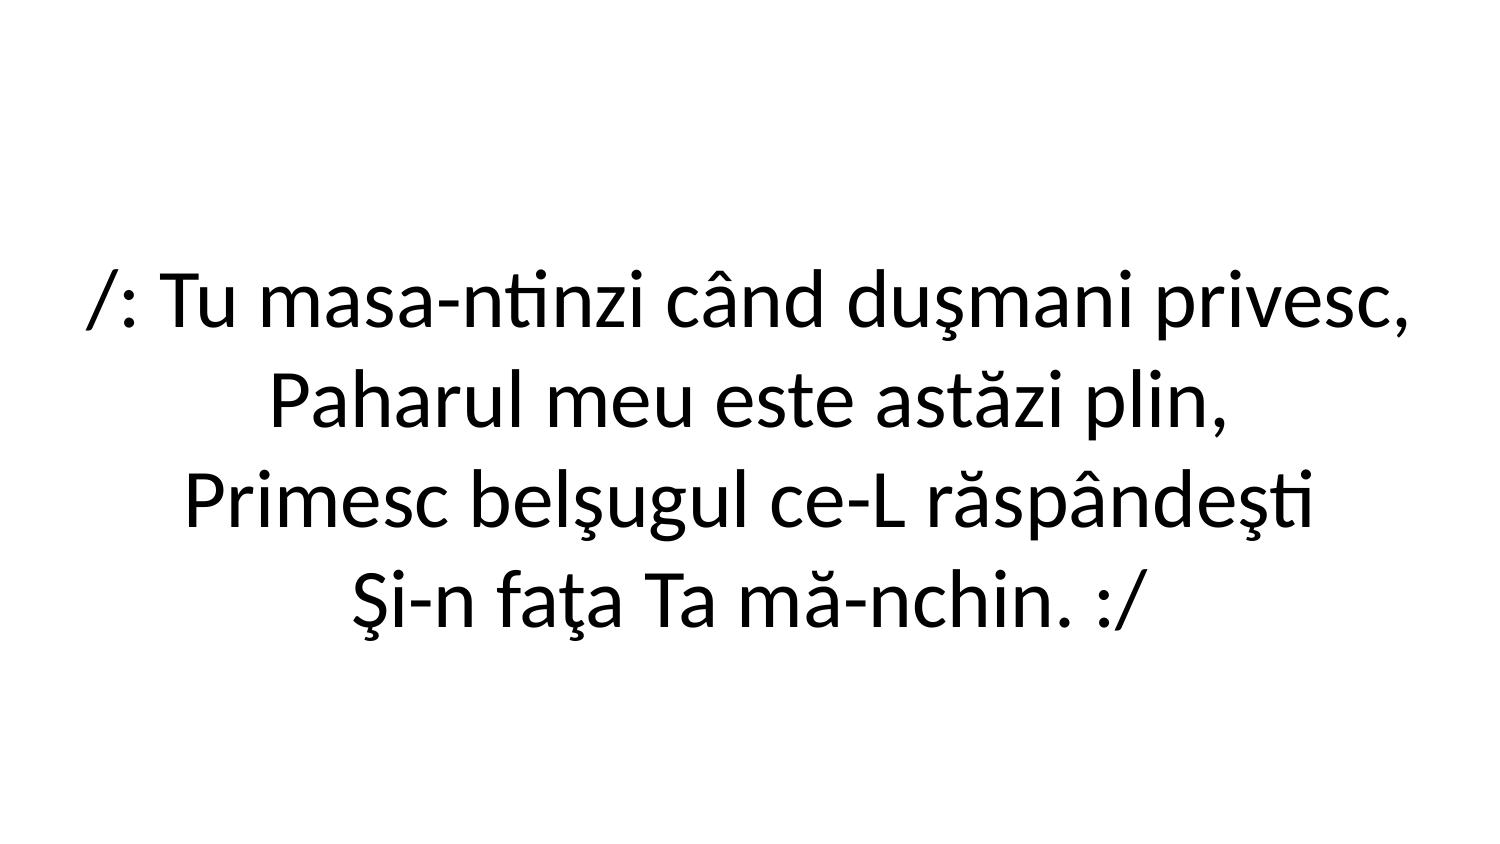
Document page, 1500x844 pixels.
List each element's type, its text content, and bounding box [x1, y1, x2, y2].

text_box /: Tu masa-ntinzi când duşmani privesc, Paharul meu este astăzi plin, Primesc belşugul ce-L răspândeşti Şi-n faţa Ta mă-nchin. :/ [71, 192, 1429, 652]
